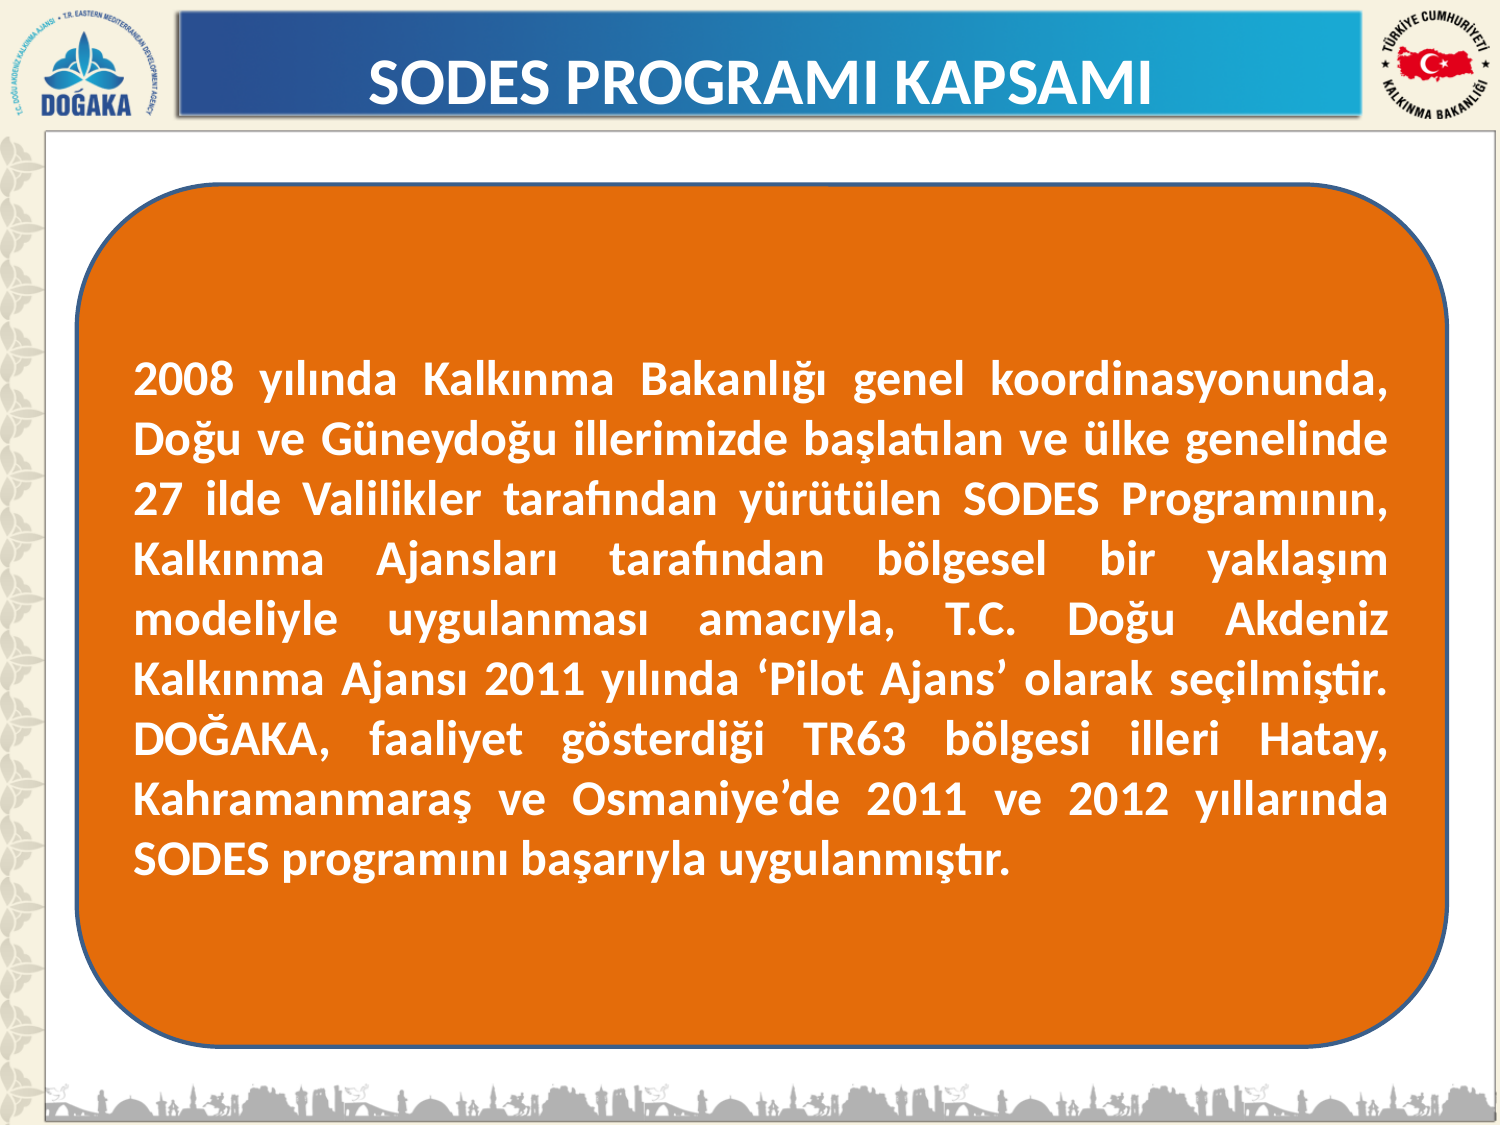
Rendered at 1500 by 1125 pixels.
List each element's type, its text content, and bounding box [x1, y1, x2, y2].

title SODES PROGRAMI KAPSAMI [159, 30, 1365, 126]
text_box 2008 yılında Kalkınma Bakanlığı genel koordinasyonunda, Doğu ve Güneydoğu illerimizde başlatılan ve ülke genelinde 27 ilde Valilikler tarafından yürütülen SODES Programının, Kalkınma Ajansları tarafından bölgesel bir yaklaşım modeliyle uygulanması amacıyla, T.C. Doğu Akdeniz Kalkınma Ajansı 2011 yılında ‘Pilot Ajans’ olarak seçilmiştir. DOĞAKA, faaliyet gösterdiği TR63 bölgesi illeri Hatay, Kahramanmaraş ve Osmaniye’de 2011 ve 2012 yıllarında SODES programını başarıyla uygulanmıştır. [74, 182, 1450, 1049]
picture [0, 0, 1500, 1125]
